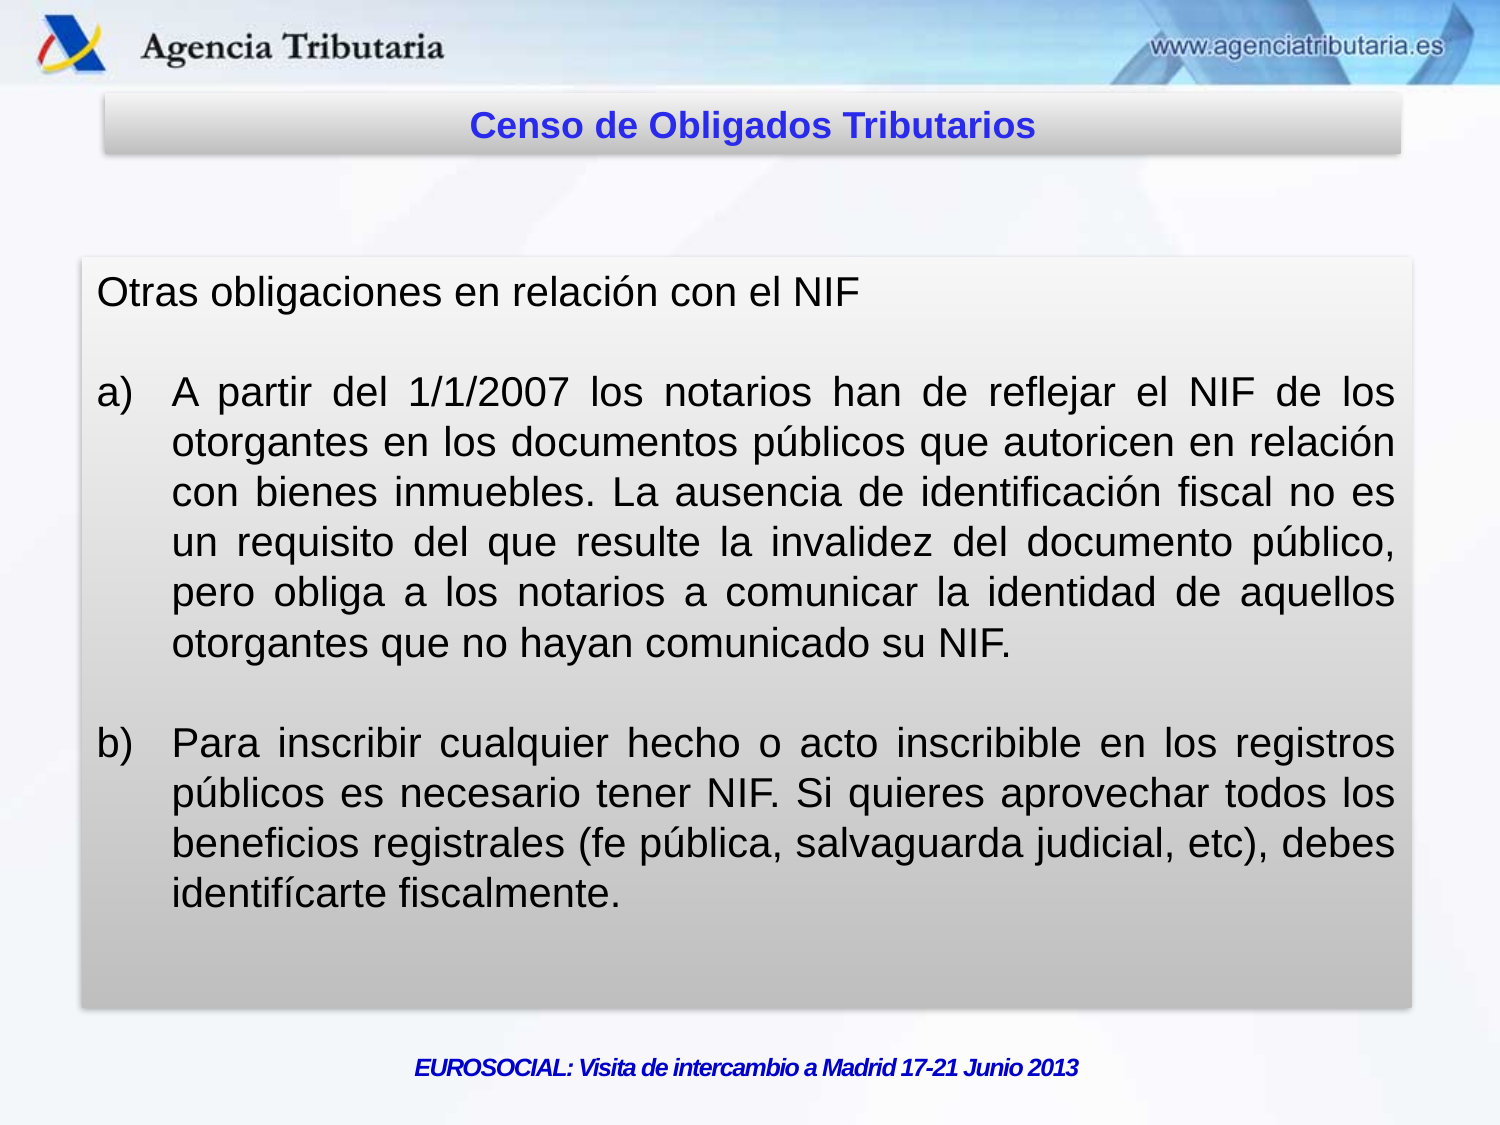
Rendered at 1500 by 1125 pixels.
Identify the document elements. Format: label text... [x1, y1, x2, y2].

picture [0, 0, 1500, 1125]
text_box Otras obligaciones en relación con el NIF A partir del 1/1/2007 los notarios han de reflejar el NIF de los otorgantes en los documentos públicos que autoricen en relación con bienes inmuebles. La ausencia de identificación fiscal no es un requisito del que resulte la invalidez del documento público, pero obliga a los notarios a comunicar la identidad de aquellos otorgantes que no hayan comunicado su NIF. Para inscribir cualquier hecho o acto inscribible en los registros públicos es necesario tener NIF. Si quieres aprovechar todos los beneficios registrales (fe pública, salvaguarda judicial, etc), debes identifícarte fiscalmente. [81, 257, 1412, 1008]
text_box EUROSOCIAL: Visita de intercambio a Madrid 17-21 Junio 2013 [46, 1044, 1454, 1090]
text_box Censo de Obligados Tributarios [105, 93, 1401, 154]
